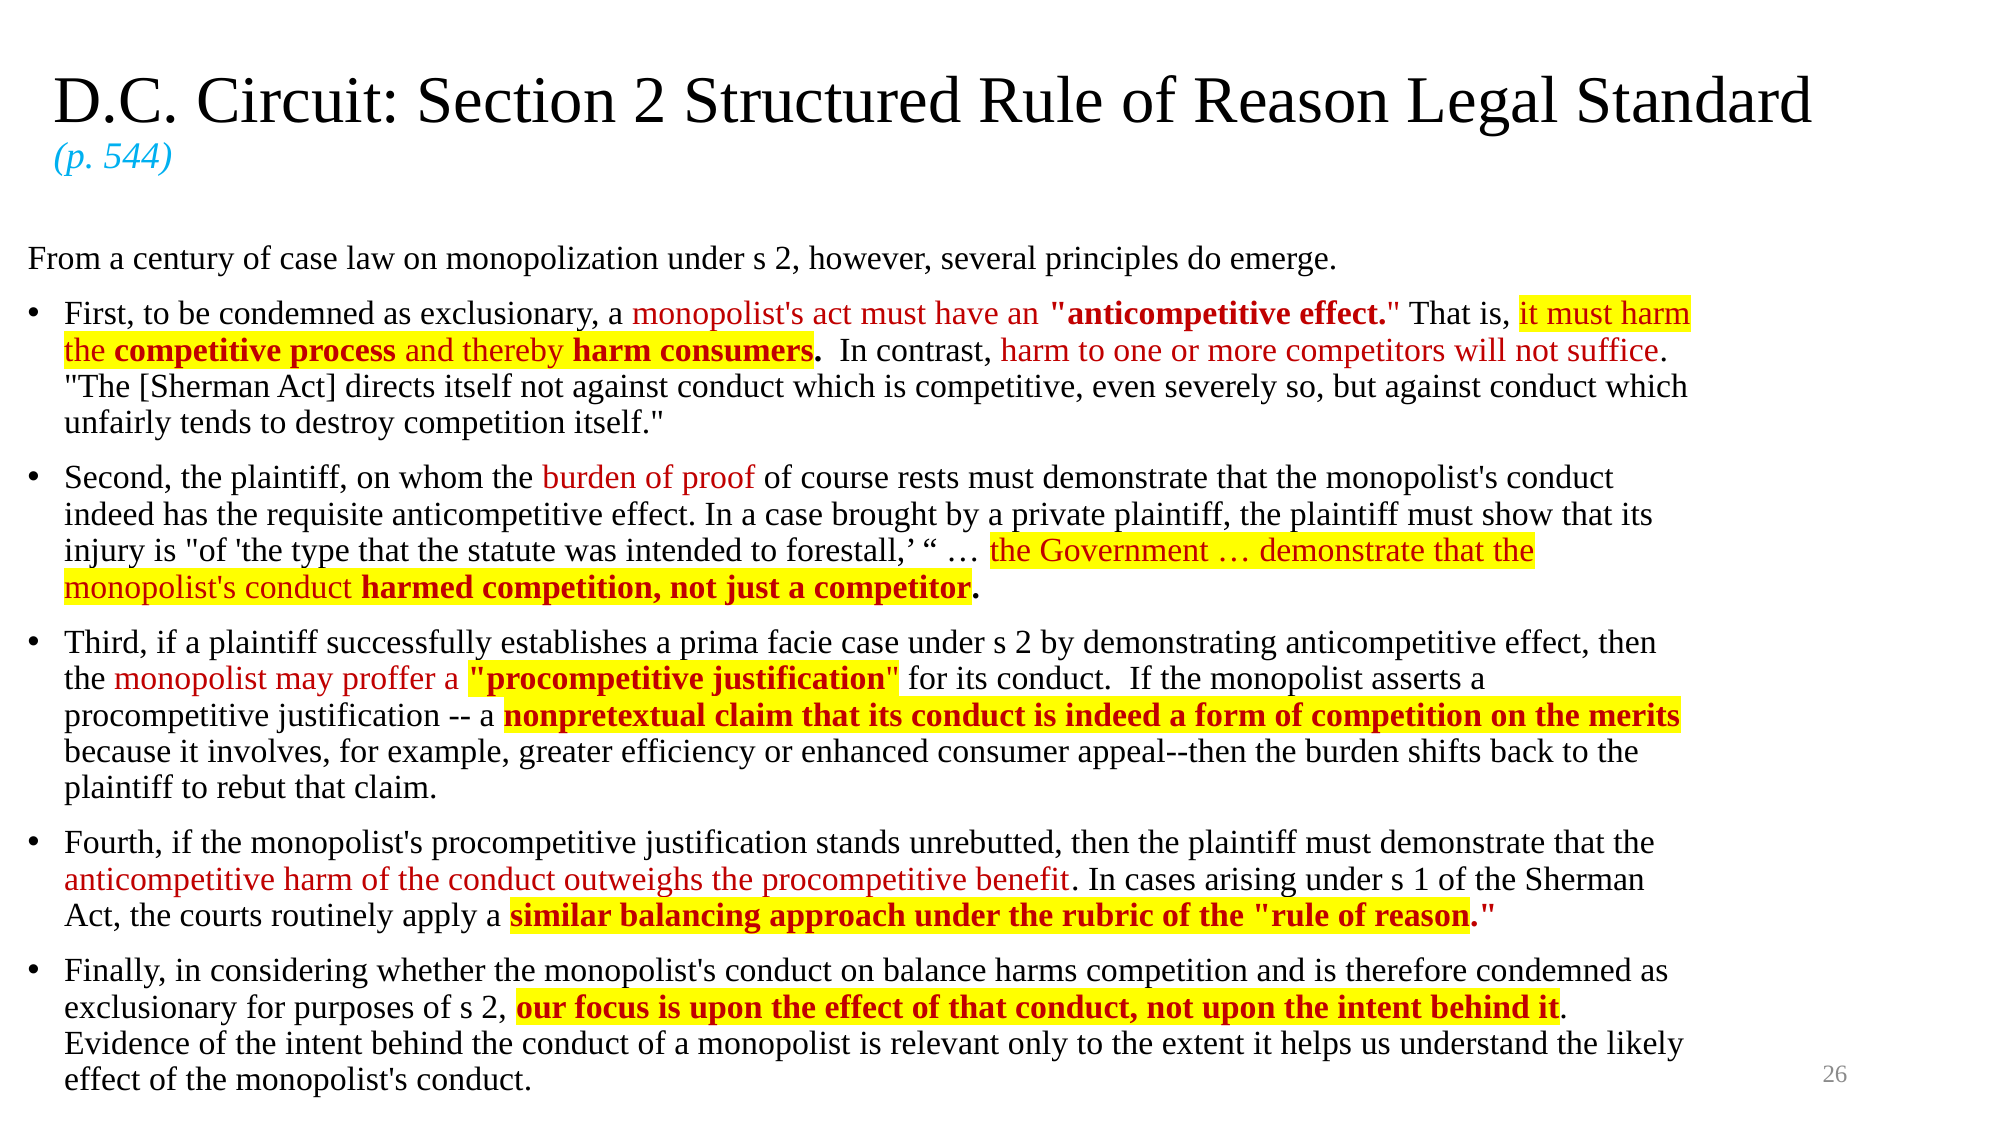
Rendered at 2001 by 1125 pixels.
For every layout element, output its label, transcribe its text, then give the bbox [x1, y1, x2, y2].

slide_number 26 [1412, 1042, 1863, 1103]
title D.C. Circuit: Section 2 Structured Rule of Reason Legal Standard (p. 544) [38, 11, 1932, 230]
list From a century of case law on monopolization under s 2, however, several principles do emerge. First, to be condemned as exclusionary, a monopolist's act must have an "anticompetitive effect." That is, it must harm the competitive process and thereby harm consumers. In contrast, harm to one or more competitors will not suffice. "The [Sherman Act] directs itself not against conduct which is competitive, even severely so, but against conduct which unfairly tends to destroy competition itself." Second, the plaintiff, on whom the burden of proof of course rests must demonstrate that the monopolist's conduct indeed has the requisite anticompetitive effect. In a case brought by a private plaintiff, the plaintiff must show that its injury is "of 'the type that the statute was intended to forestall,’ “ … the Government … demonstrate that the monopolist's conduct harmed competition, not just a competitor. Third, if a plaintiff successfully establishes a prima facie case under s 2 by demonstrating anticompetitive effect, then the monopolist may proffer a "procompetitive justification" for its conduct. If the monopolist asserts a procompetitive justification -- a nonpretextual claim that its conduct is indeed a form of competition on the merits because it involves, for example, greater efficiency or enhanced consumer appeal--then the burden shifts back to the plaintiff to rebut that claim. Fourth, if the monopolist's procompetitive justification stands unrebutted, then the plaintiff must demonstrate that the anticompetitive harm of the conduct outweighs the procompetitive benefit. In cases arising under s 1 of the Sherman Act, the courts routinely apply a similar balancing approach under the rubric of the "rule of reason." Finally, in considering whether the monopolist's conduct on balance harms competition and is therefore condemned as exclusionary for purposes of s 2, our focus is upon the effect of that conduct, not upon the intent behind it. Evidence of the intent behind the conduct of a monopolist is relevant only to the extent it helps us understand the likely effect of the monopolist's conduct. [12, 233, 1709, 1114]
